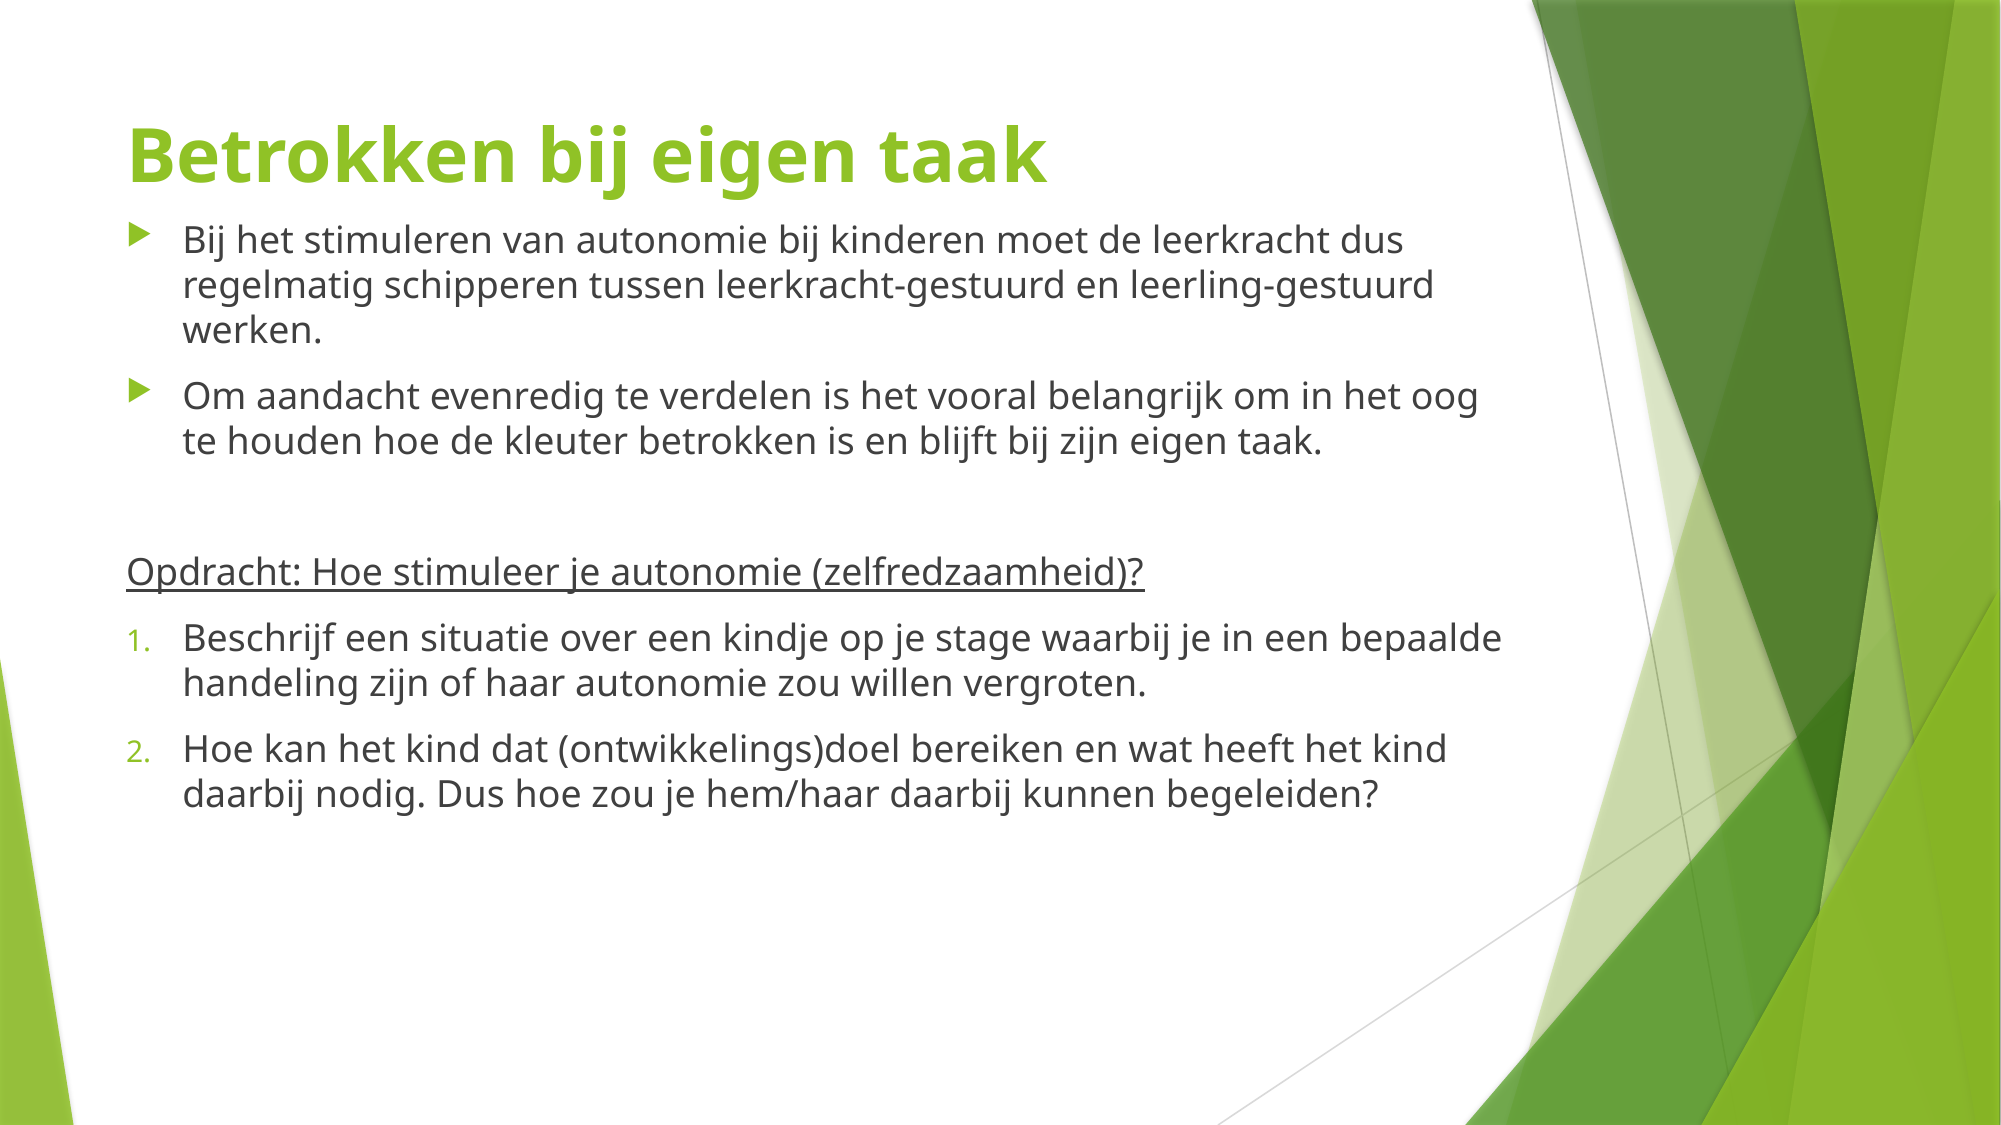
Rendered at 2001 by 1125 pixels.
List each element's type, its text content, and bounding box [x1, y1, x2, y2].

list Bij het stimuleren van autonomie bij kinderen moet de leerkracht dus regelmatig schipperen tussen leerkracht-gestuurd en leerling-gestuurd werken. Om aandacht evenredig te verdelen is het vooral belangrijk om in het oog te houden hoe de kleuter betrokken is en blijft bij zijn eigen taak. Opdracht: Hoe stimuleer je autonomie (zelfredzaamheid)? Beschrijf een situatie over een kindje op je stage waarbij je in een bepaalde handeling zijn of haar autonomie zou willen vergroten. Hoe kan het kind dat (ontwikkelings)doel bereiken en wat heeft het kind daarbij nodig. Dus hoe zou je hem/haar daarbij kunnen begeleiden? [111, 208, 1522, 1100]
title Betrokken bij eigen taak [111, 99, 1522, 208]
